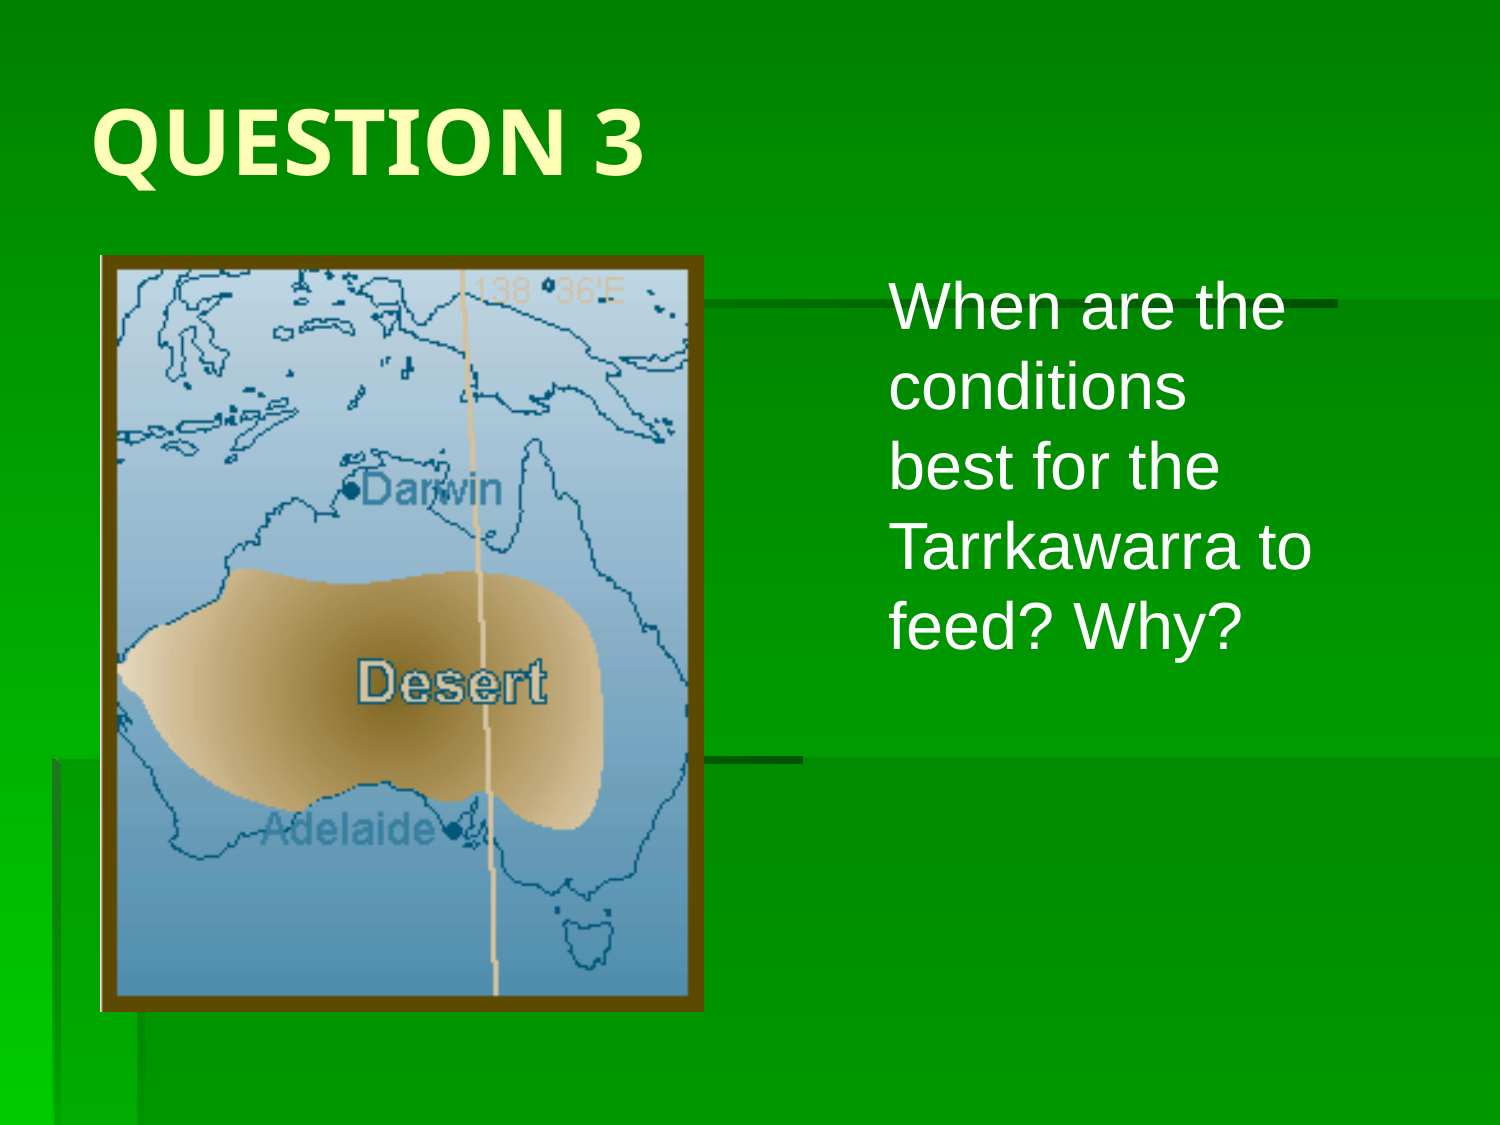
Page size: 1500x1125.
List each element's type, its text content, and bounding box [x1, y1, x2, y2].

text_box When are the conditions best for the Tarrkawarra to feed? Why? [773, 255, 1343, 998]
text_box QUESTION 3 [74, 45, 1425, 233]
picture [100, 255, 704, 1012]
